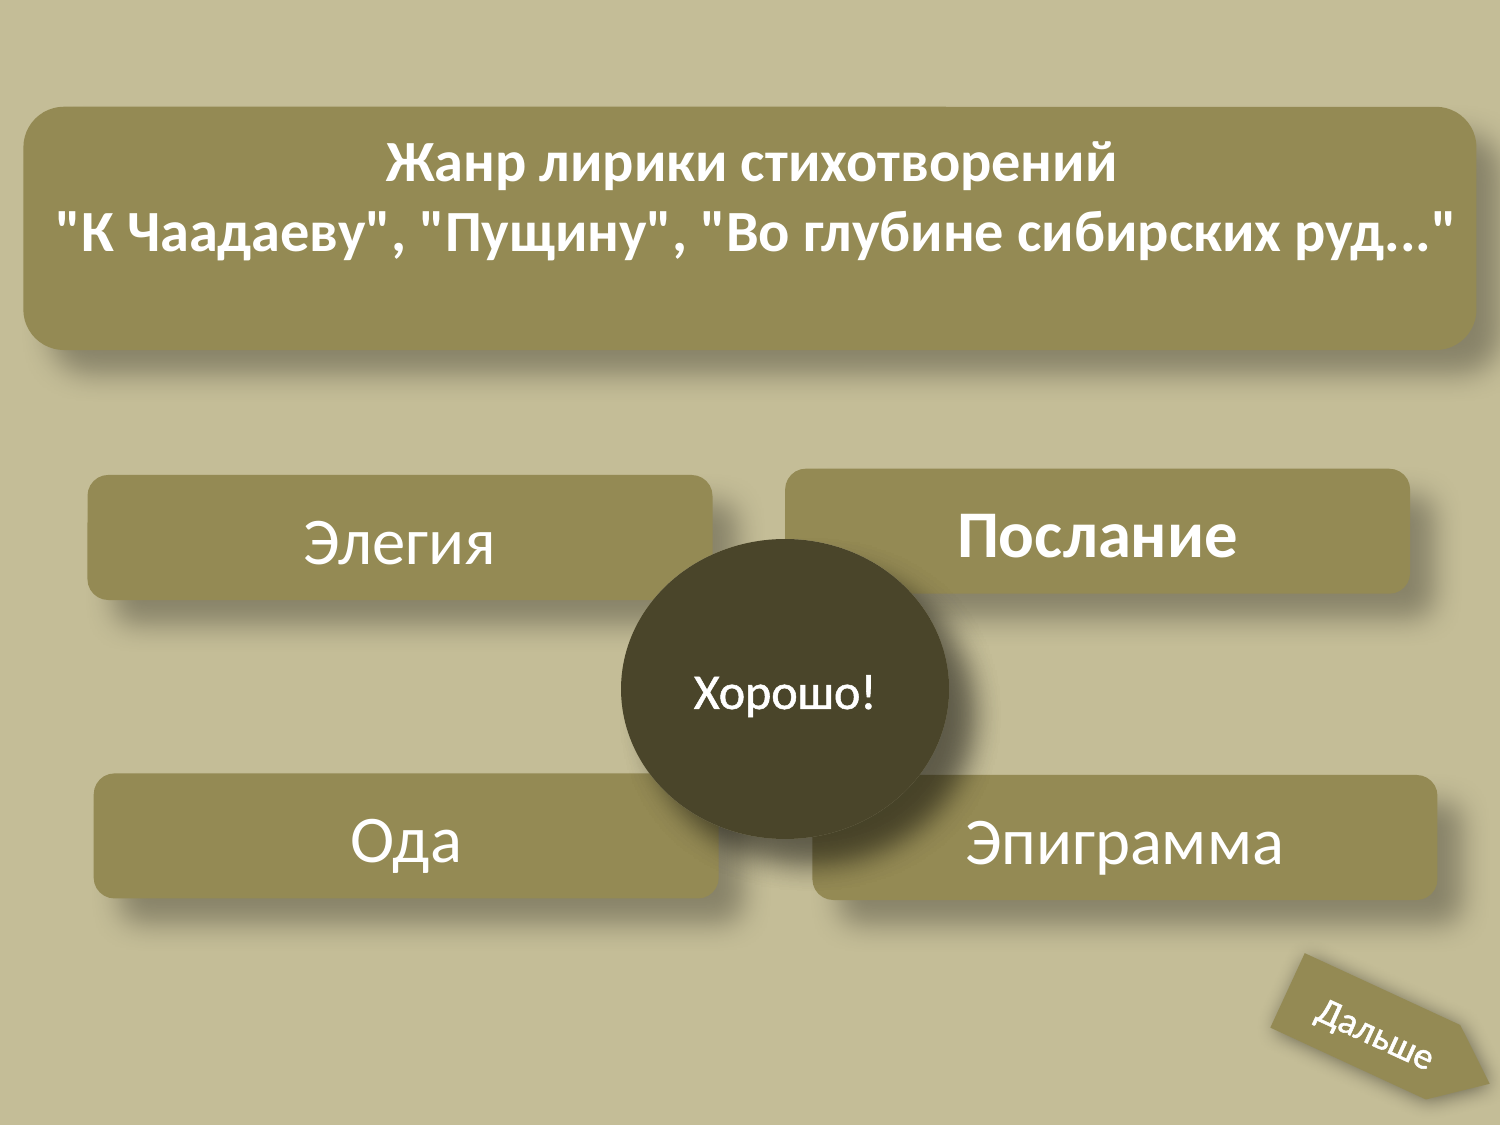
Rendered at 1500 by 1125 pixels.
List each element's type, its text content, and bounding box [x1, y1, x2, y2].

text_box Дальше [1270, 953, 1490, 1100]
text_box Элегия [87, 474, 713, 601]
text_box Ода [93, 773, 719, 899]
text_box Послание [785, 468, 1411, 594]
text_box Эпиграмма [814, 774, 1438, 901]
text_box Жанр лирики стихотворений "К Чаадаеву", "Пущину", "Во глубине сибирских руд..." [23, 106, 1477, 351]
text_box Хорошо! [621, 538, 950, 839]
